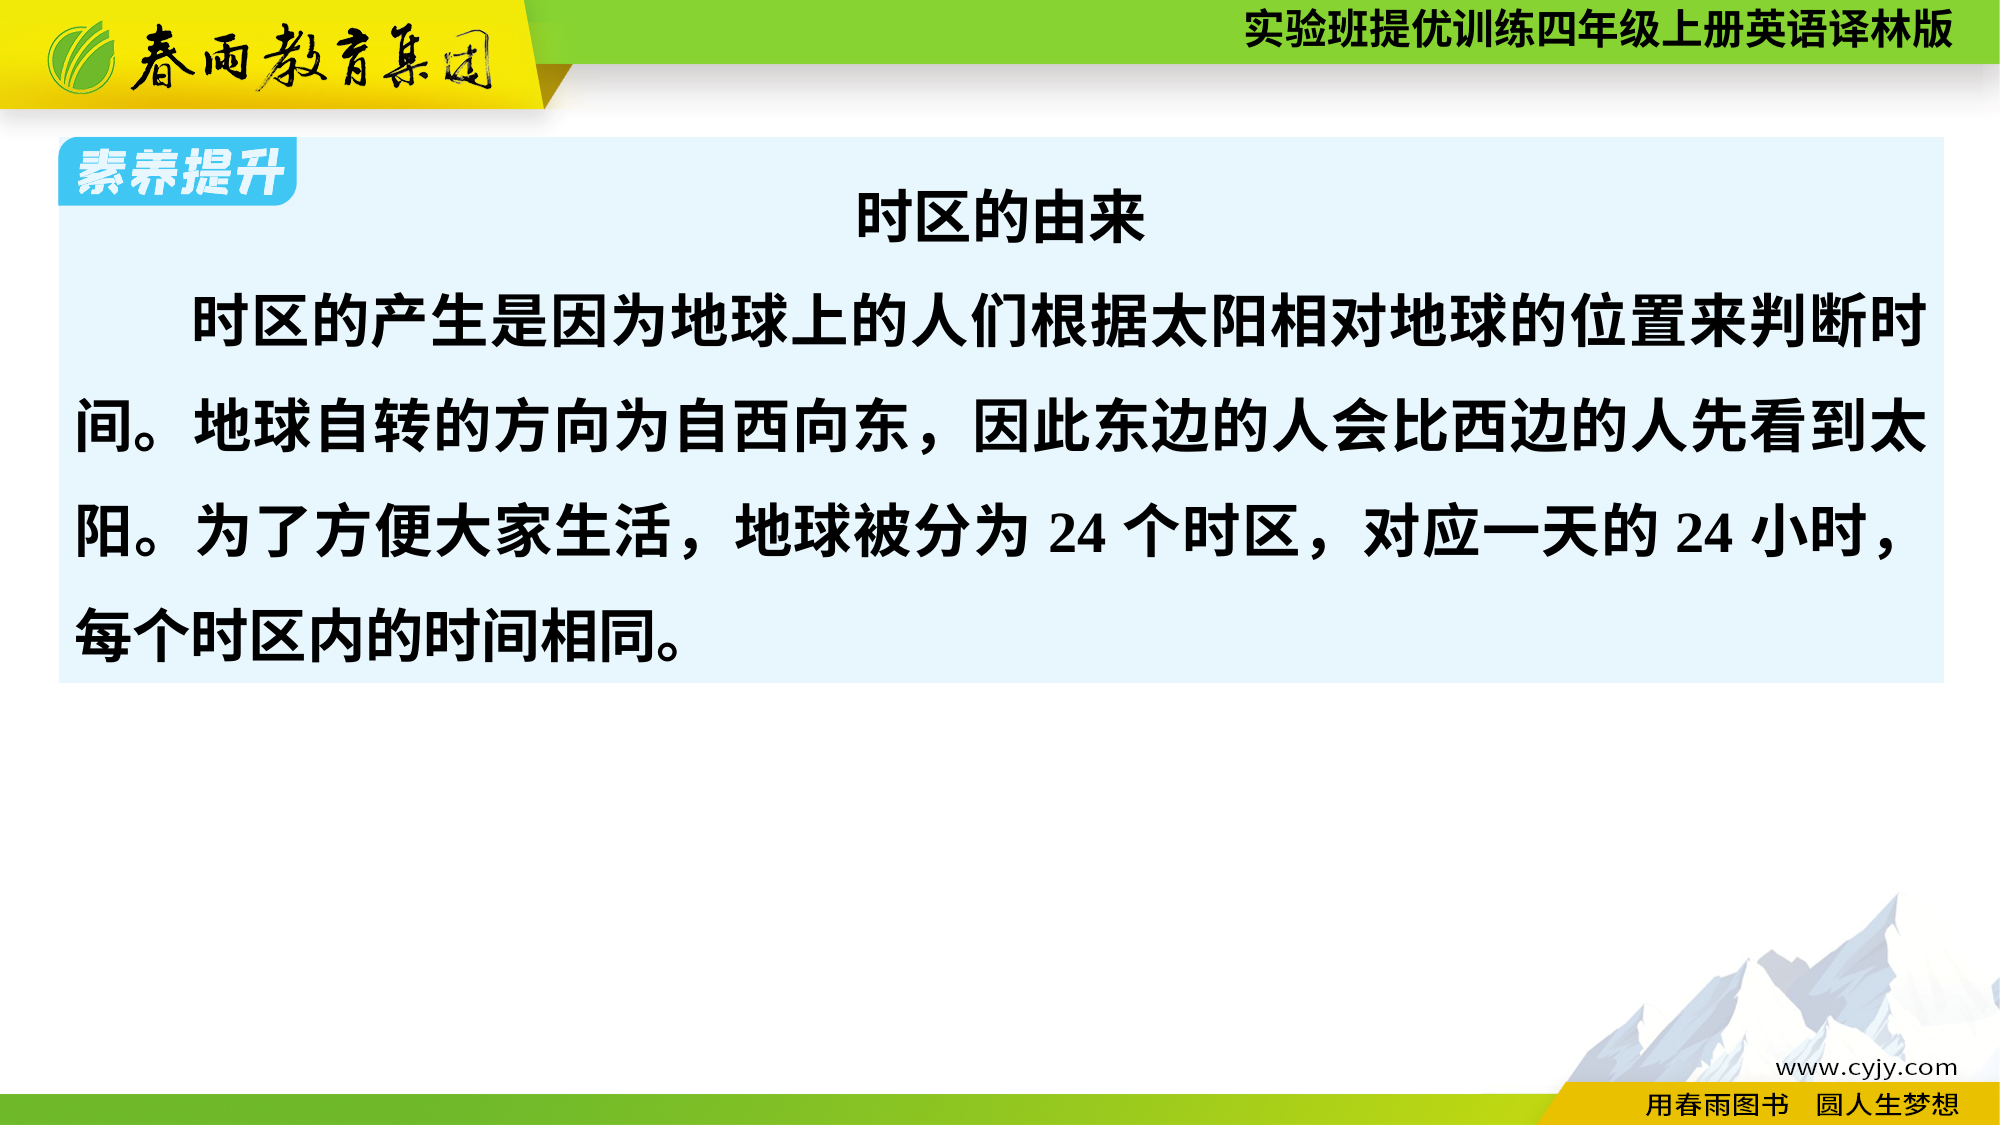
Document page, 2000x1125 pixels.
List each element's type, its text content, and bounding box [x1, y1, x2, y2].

list 时区的由来 时区的产生是因为地球上的人们根据太阳相对地球的位置来判断时间。地球自转的方向为自西向东，因此东边的人会比西边的人先看到太阳。为了方便大家生活，地球被分为24个时区，对应一天的24小时，每个时区内的时间相同。 [59, 137, 1944, 683]
picture [0, 0, 2000, 1125]
